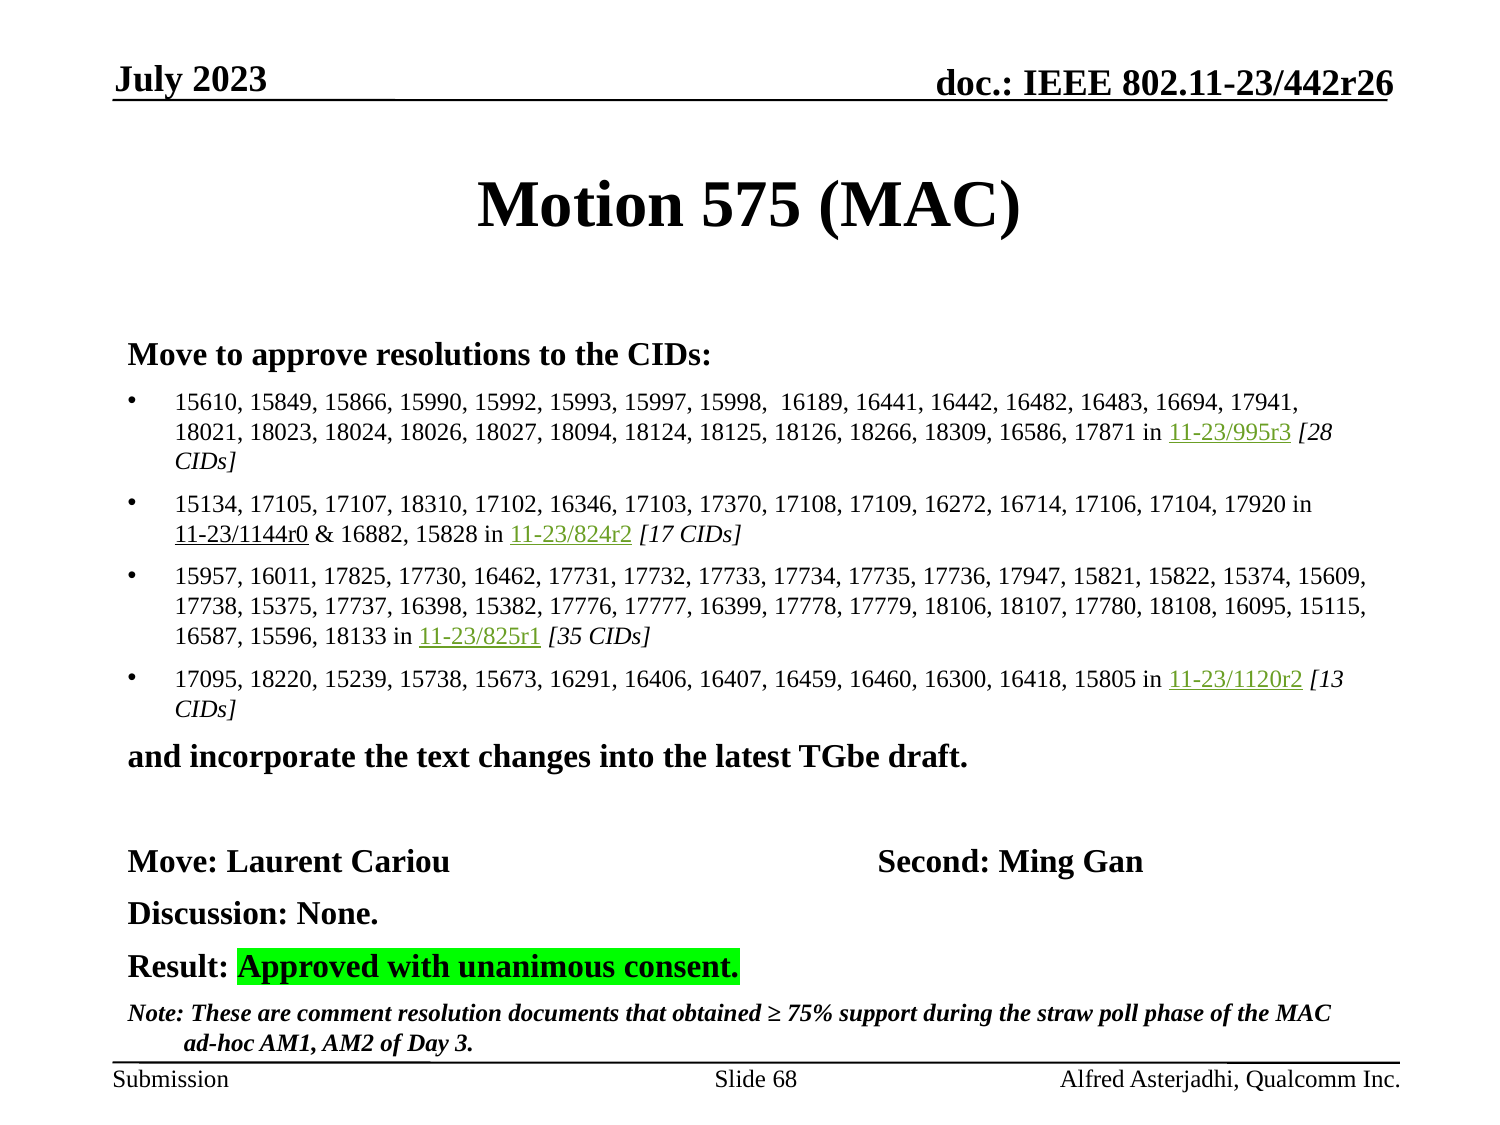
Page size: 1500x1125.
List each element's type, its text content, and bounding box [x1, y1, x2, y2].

list Move to approve resolutions to the CIDs: 15610, 15849, 15866, 15990, 15992, 15993, 15997, 15998, 16189, 16441, 16442, 16482, 16483, 16694, 17941, 18021, 18023, 18024, 18026, 18027, 18094, 18124, 18125, 18126, 18266, 18309, 16586, 17871 in 11-23/995r3 [28 CIDs] 15134, 17105, 17107, 18310, 17102, 16346, 17103, 17370, 17108, 17109, 16272, 16714, 17106, 17104, 17920 in 11-23/1144r0 & 16882, 15828 in 11-23/824r2 [17 CIDs] 15957, 16011, 17825, 17730, 16462, 17731, 17732, 17733, 17734, 17735, 17736, 17947, 15821, 15822, 15374, 15609, 17738, 15375, 17737, 16398, 15382, 17776, 17777, 16399, 17778, 17779, 18106, 18107, 17780, 18108, 16095, 15115, 16587, 15596, 18133 in 11-23/825r1 [35 CIDs] 17095, 18220, 15239, 15738, 15673, 16291, 16406, 16407, 16459, 16460, 16300, 16418, 15805 in 11-23/1120r2 [13 CIDs] and incorporate the text changes into the latest TGbe draft. Move: Laurent Cariou Second: Ming Gan Discussion: None. Result: Approved with unanimous consent. Note: These are comment resolution documents that obtained ≥ 75% support during the straw poll phase of the MAC ad-hoc AM1, AM2 of Day 3. [112, 324, 1388, 1063]
slide_number Slide 68 [712, 1061, 800, 1123]
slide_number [114, 54, 423, 100]
footer Alfred Asterjadhi, Qualcomm Inc. [878, 1061, 1402, 1093]
title Motion 575 (MAC) [112, 112, 1388, 288]
